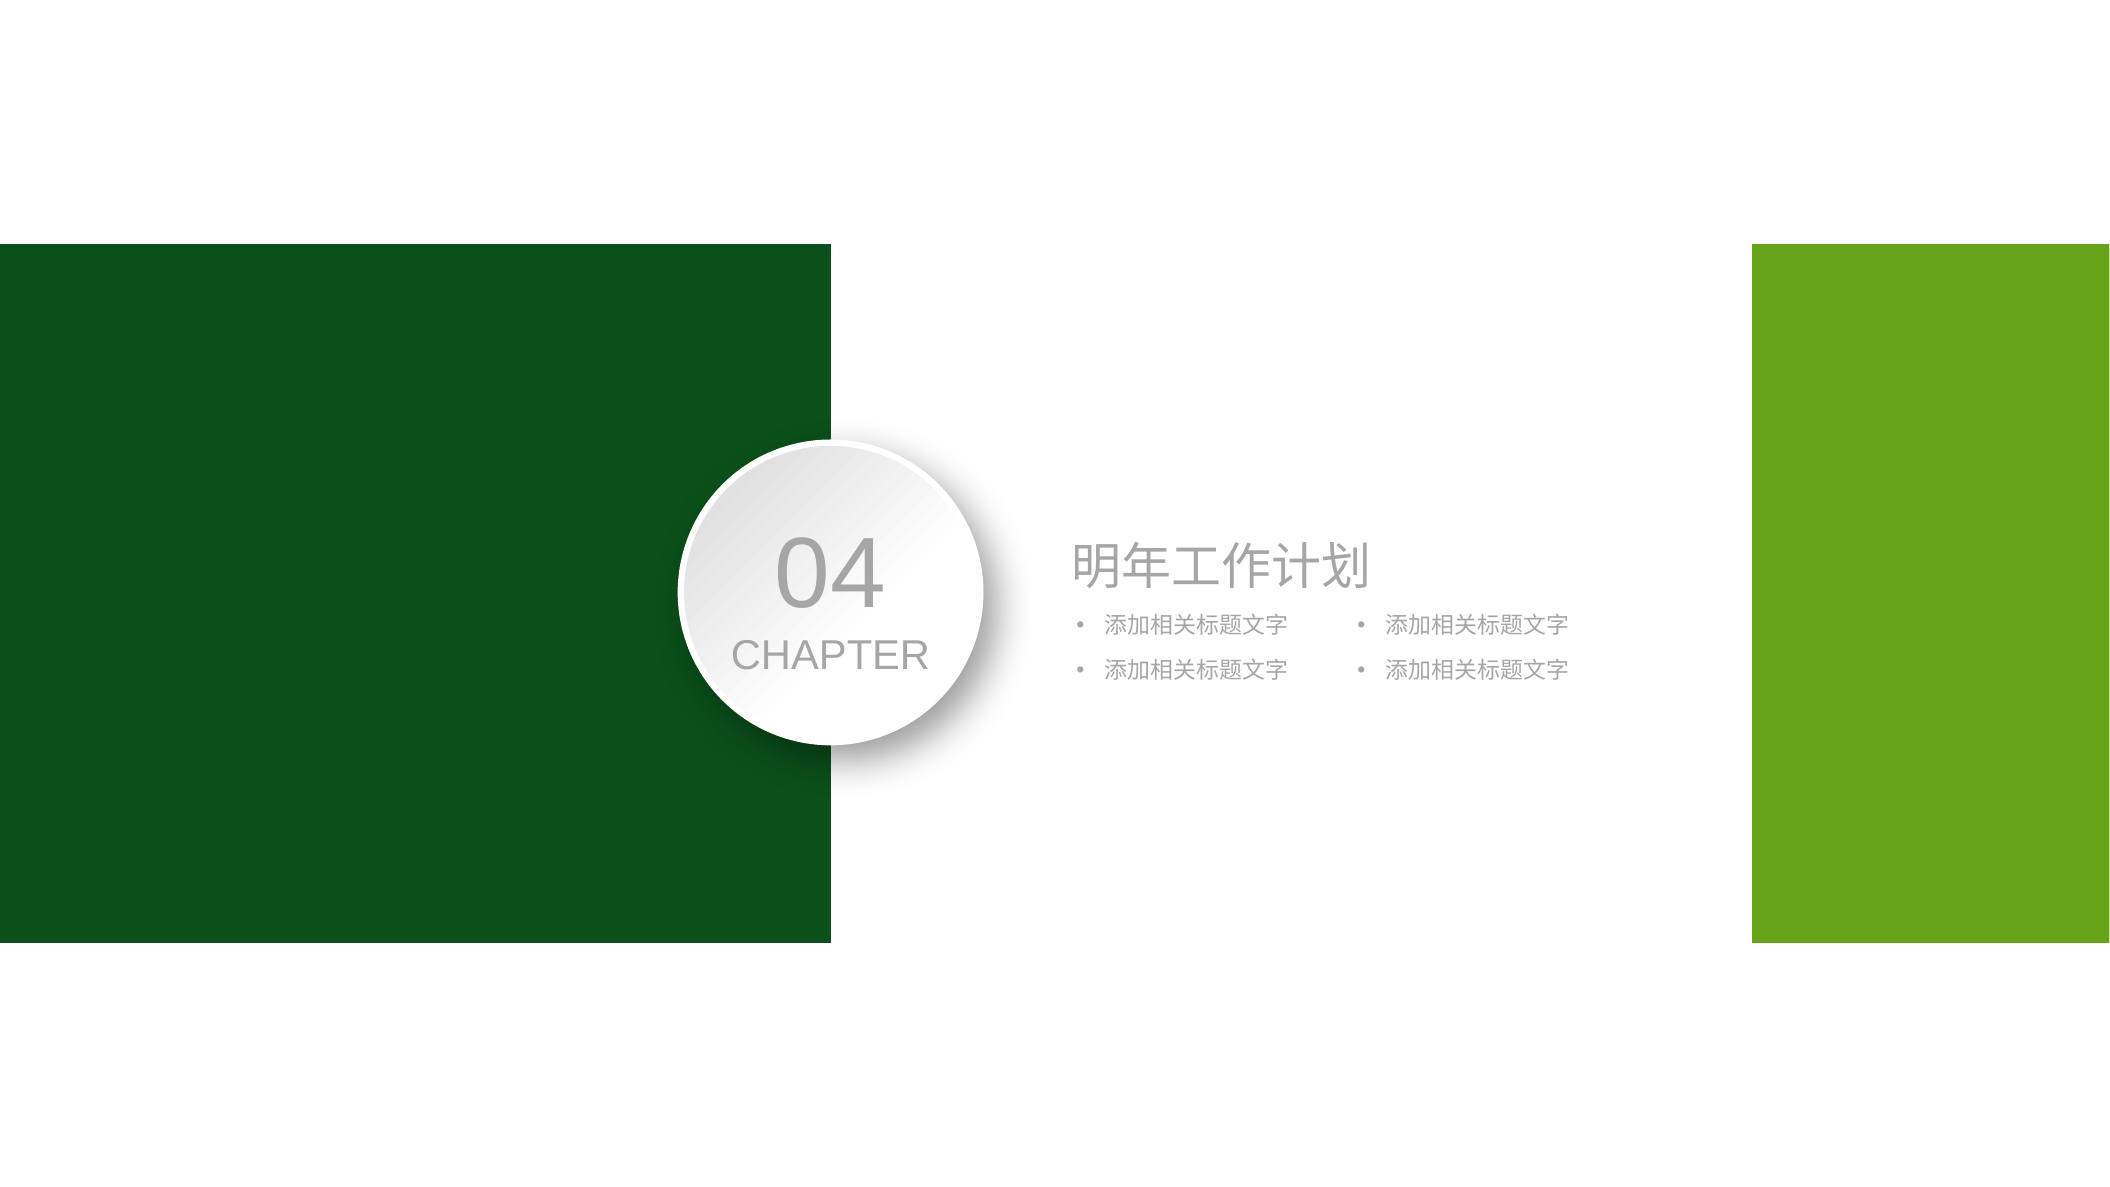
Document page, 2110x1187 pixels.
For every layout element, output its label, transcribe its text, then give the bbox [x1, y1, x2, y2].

text_box 添加相关标题文字 [1342, 648, 1585, 691]
text_box 添加相关标题文字 [1342, 603, 1585, 646]
text_box [1751, 243, 2110, 943]
text_box 明年工作计划 [1071, 534, 1595, 595]
text_box [0, 243, 832, 943]
text_box 添加相关标题文字 [1061, 603, 1304, 646]
text_box [679, 441, 982, 744]
text_box 添加相关标题文字 [1061, 648, 1304, 691]
text_box 04 CHAPTER [706, 507, 955, 678]
